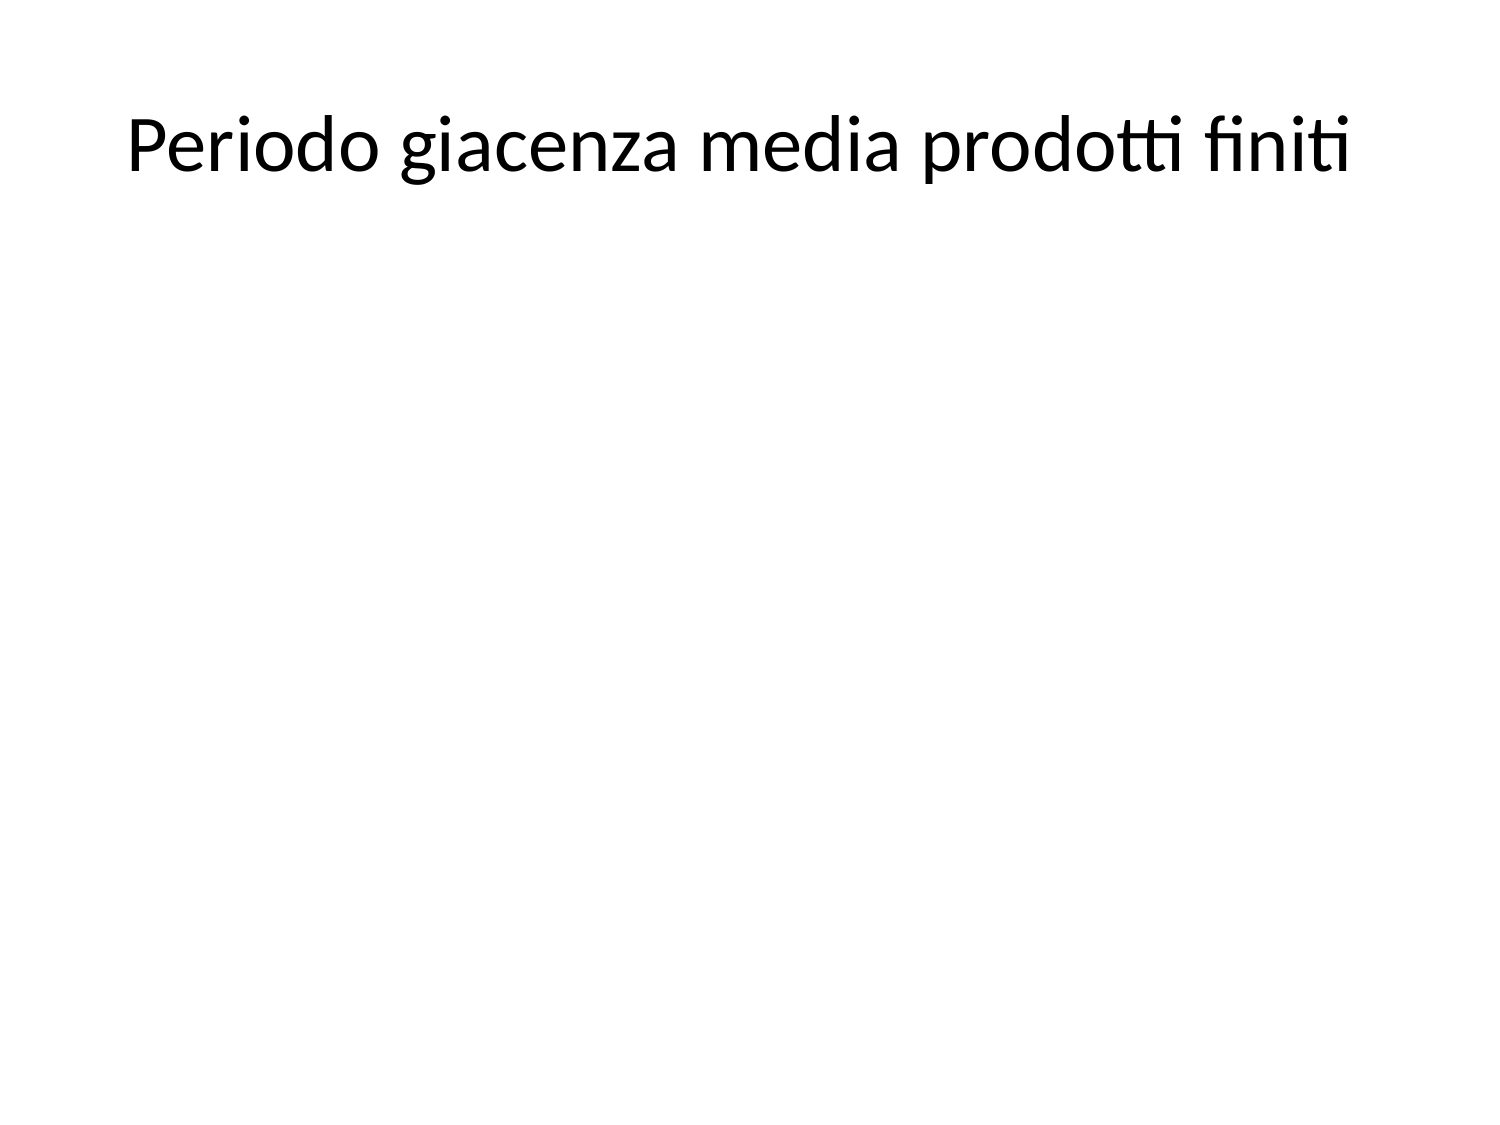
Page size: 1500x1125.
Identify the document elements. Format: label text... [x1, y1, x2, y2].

title Periodo giacenza media prodotti finiti [75, 45, 1425, 233]
